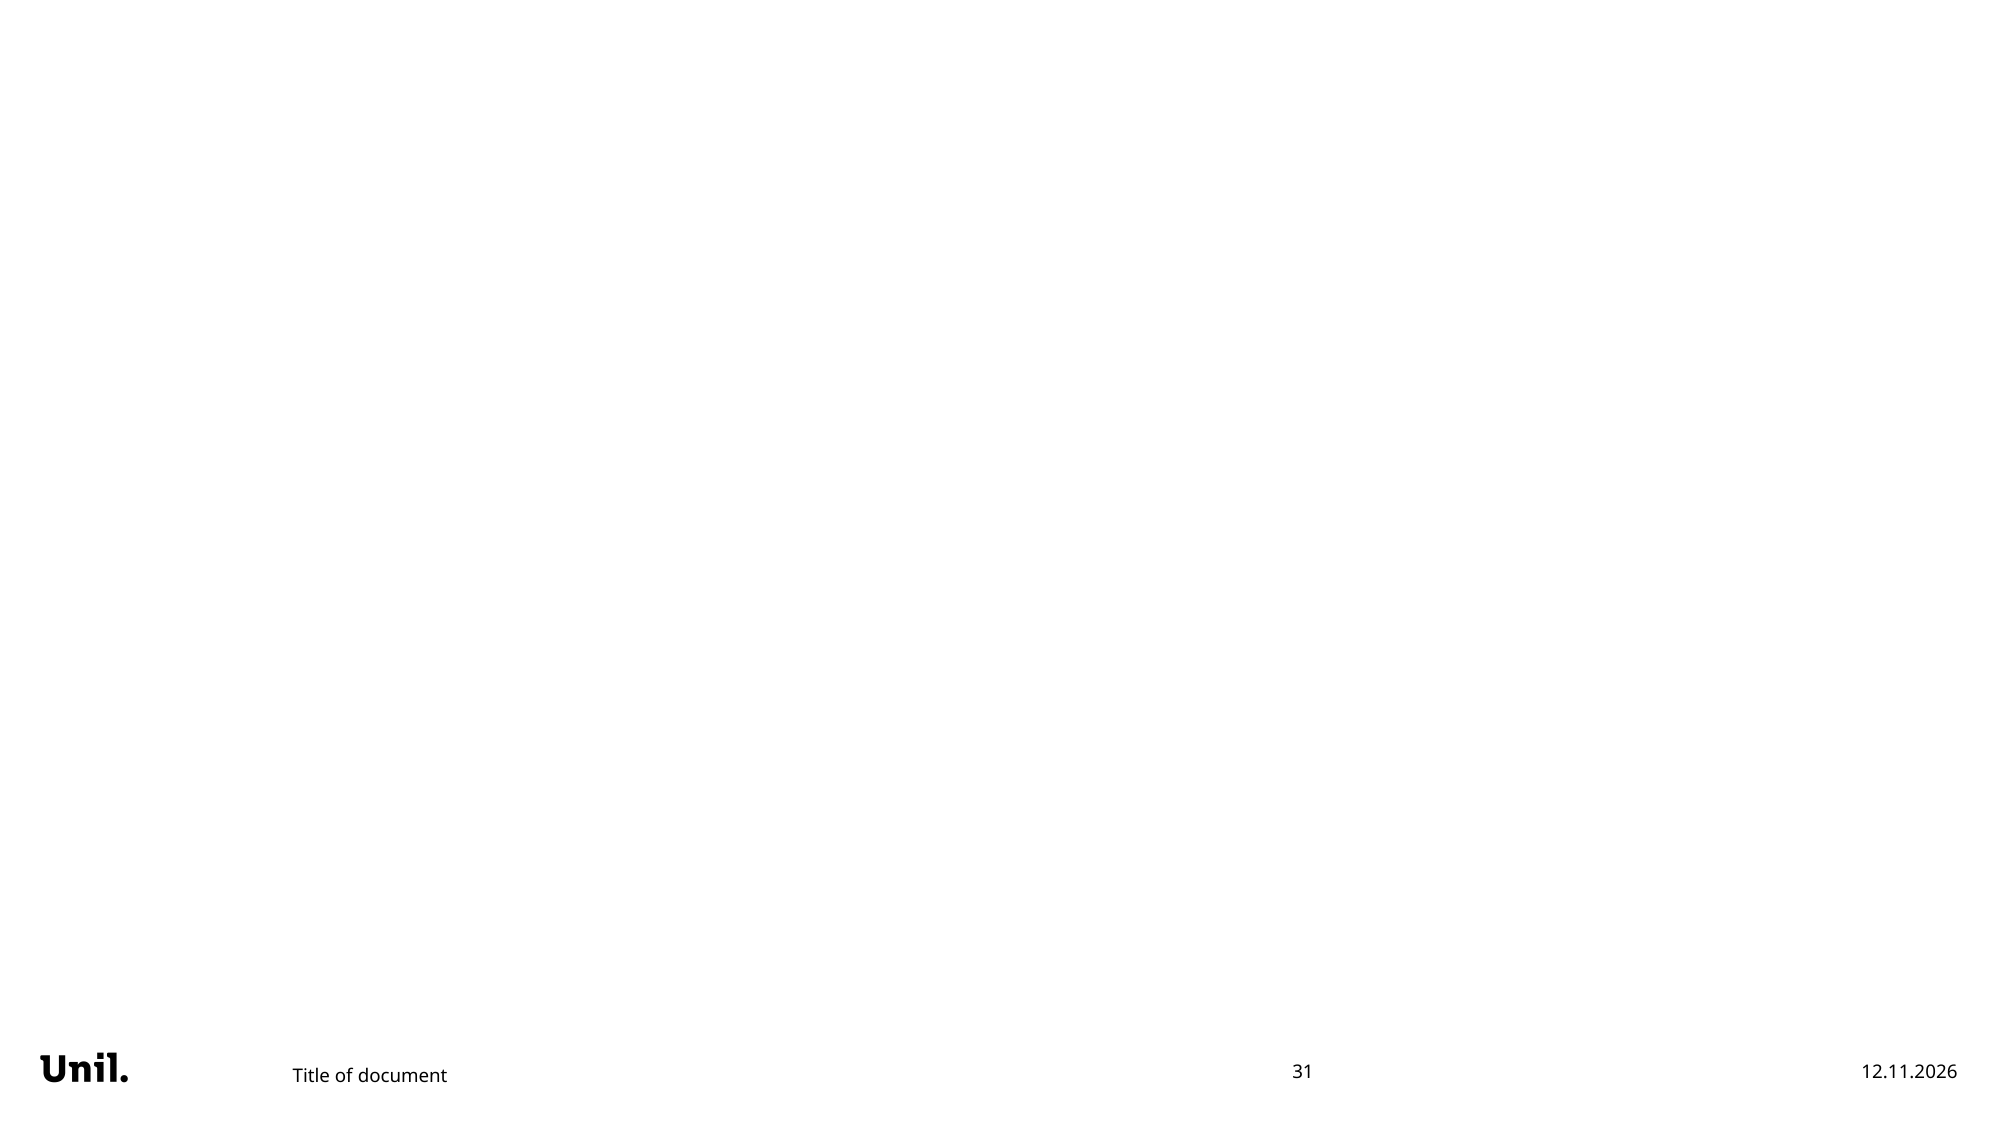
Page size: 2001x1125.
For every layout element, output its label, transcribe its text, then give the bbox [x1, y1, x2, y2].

slide_number 31 [1250, 1037, 1355, 1086]
footer Title of document [292, 1011, 1048, 1087]
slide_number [1789, 1026, 1958, 1086]
picture [27, 1042, 141, 1095]
